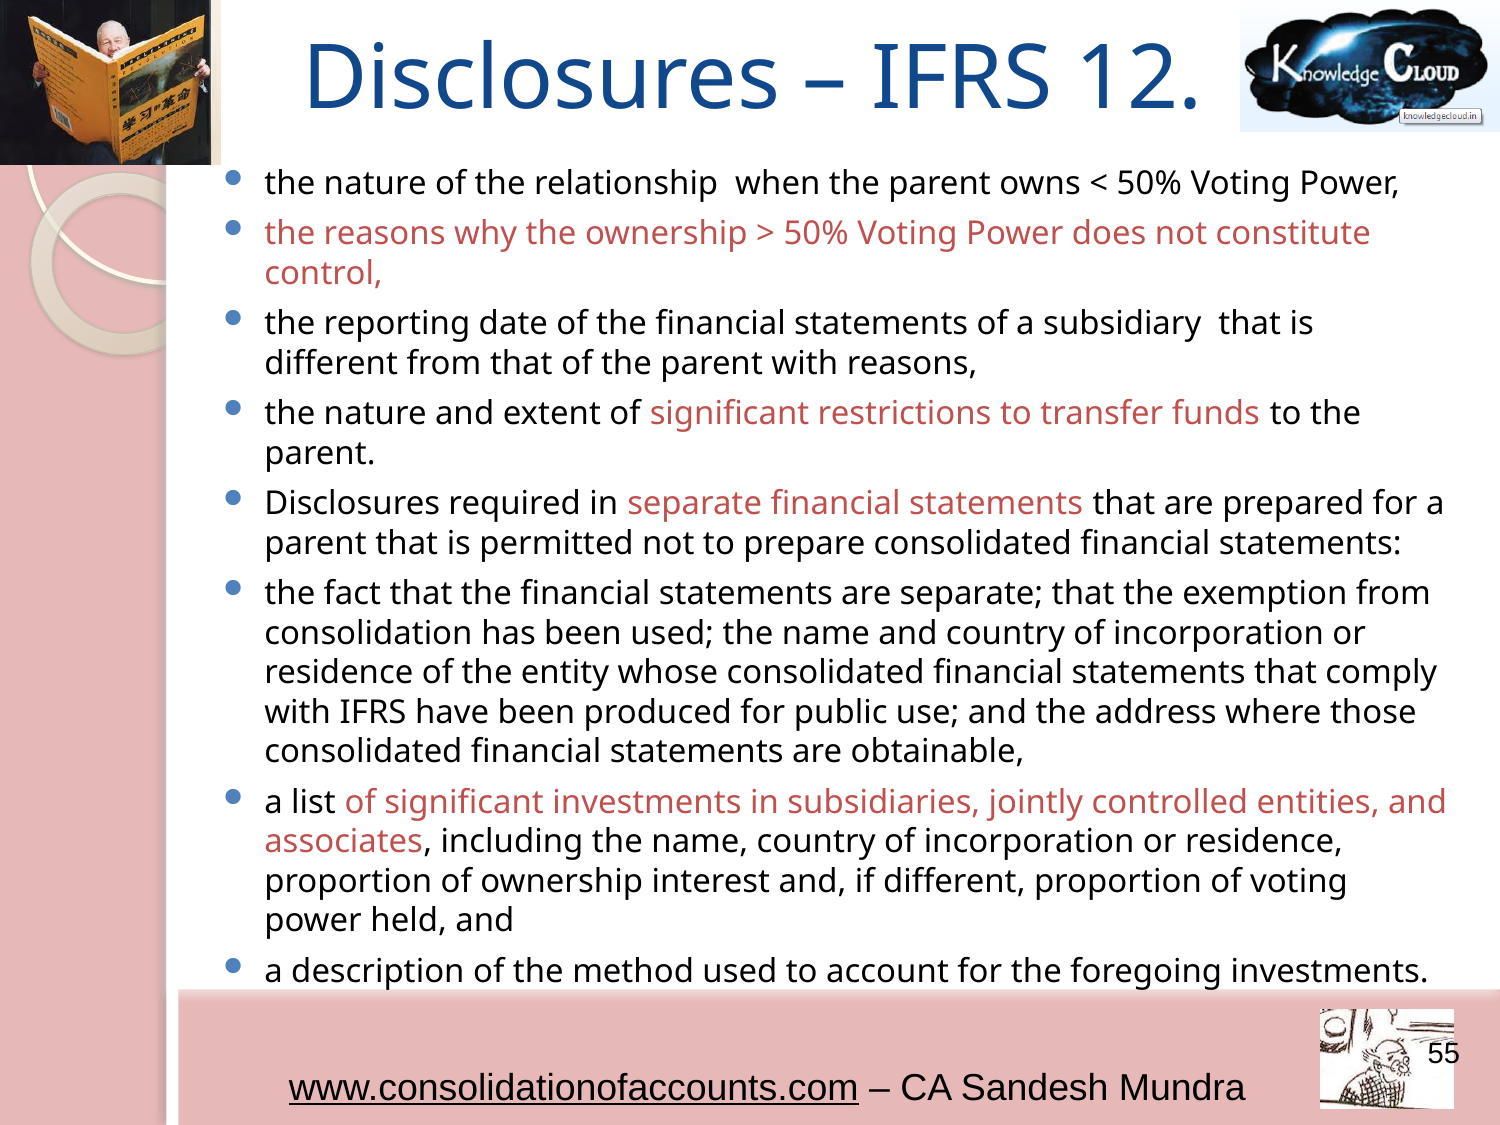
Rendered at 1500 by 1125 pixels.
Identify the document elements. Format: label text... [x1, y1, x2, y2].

picture [0, 0, 221, 165]
picture [1320, 1055, 1413, 1109]
list the nature of the relationship when the parent owns < 50% Voting Power, the reasons why the ownership > 50% Voting Power does not constitute control, the reporting date of the financial statements of a subsidiary that is different from that of the parent with reasons, the nature and extent of significant restrictions to transfer funds to the parent. Disclosures required in separate financial statements that are prepared for a parent that is permitted not to prepare consolidated financial statements: the fact that the financial statements are separate; that the exemption from consolidation has been used; the name and country of incorporation or residence of the entity whose consolidated financial statements that comply with IFRS have been produced for public use; and the address where those consolidated financial statements are obtainable, a list of significant investments in subsidiaries, jointly controlled entities, and associates, including the name, country of incorporation or residence, proportion of ownership interest and, if different, proportion of voting power held, and a description of the method used to account for the foregoing investments. [196, 153, 1471, 1055]
slide_number 55 [1413, 1034, 1488, 1113]
title Disclosures – IFRS 12. [287, 3, 1438, 142]
picture [1239, 0, 1500, 132]
